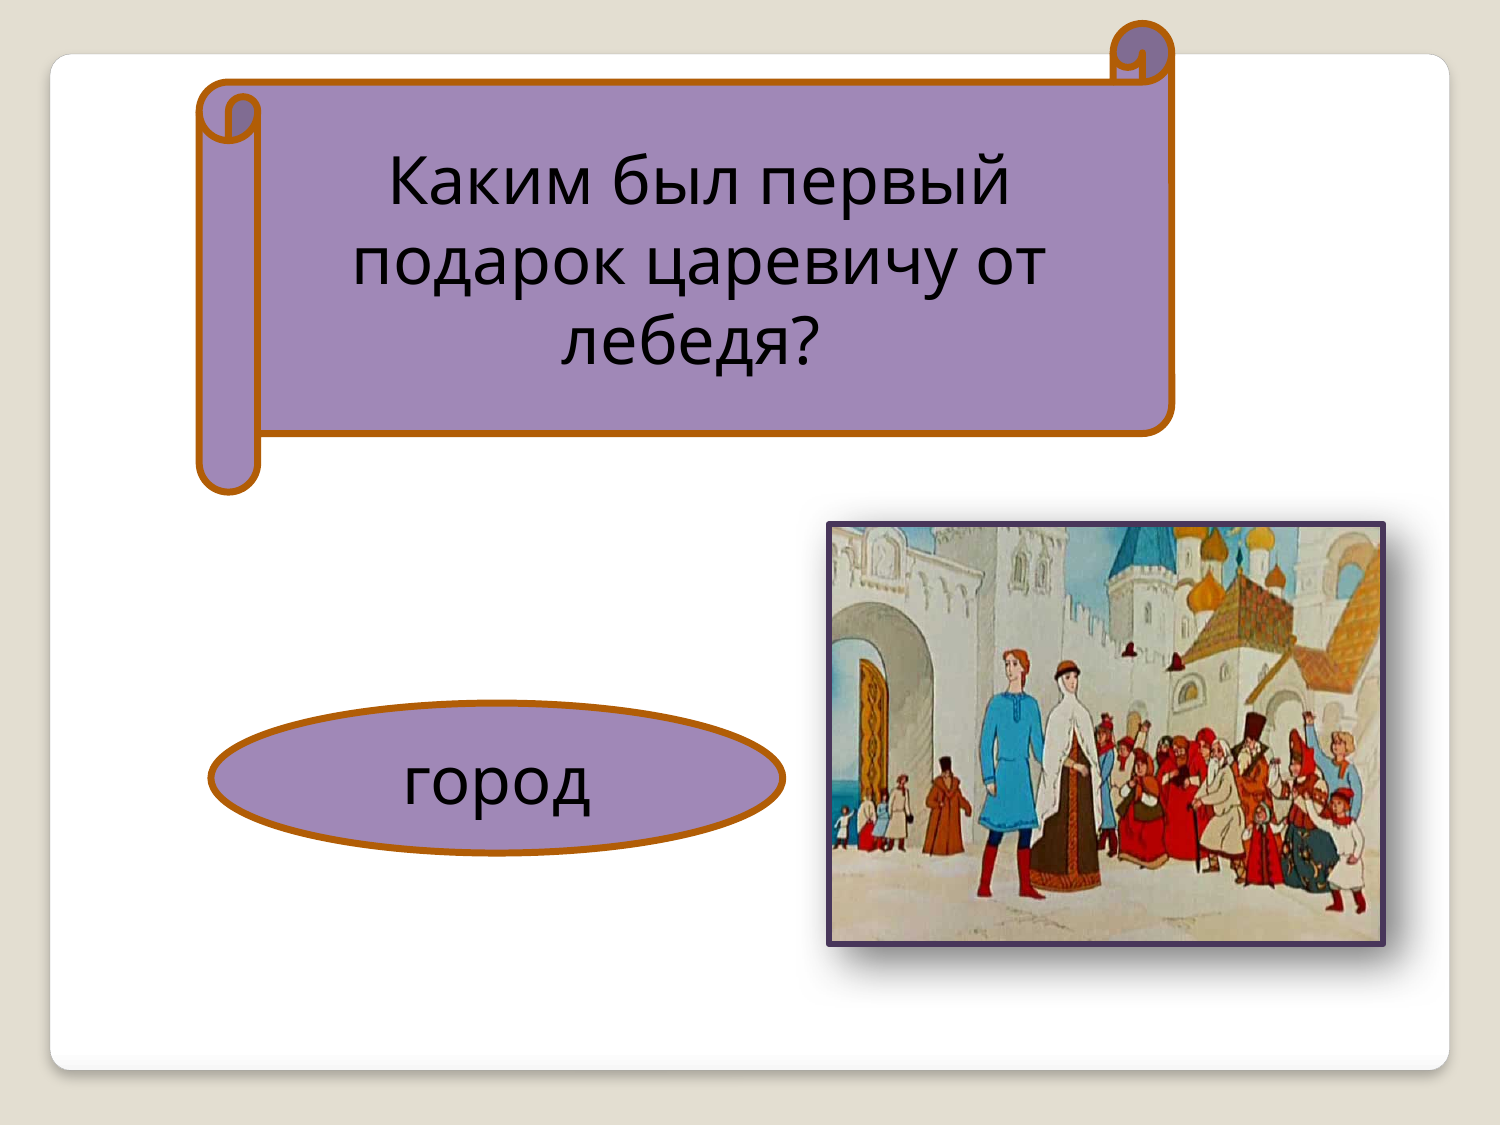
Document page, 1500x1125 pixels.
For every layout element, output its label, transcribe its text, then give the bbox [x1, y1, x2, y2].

text_box город [207, 699, 787, 857]
picture [831, 527, 1381, 941]
text_box Каким был первый подарок царевичу от лебедя? [195, 19, 1176, 496]
